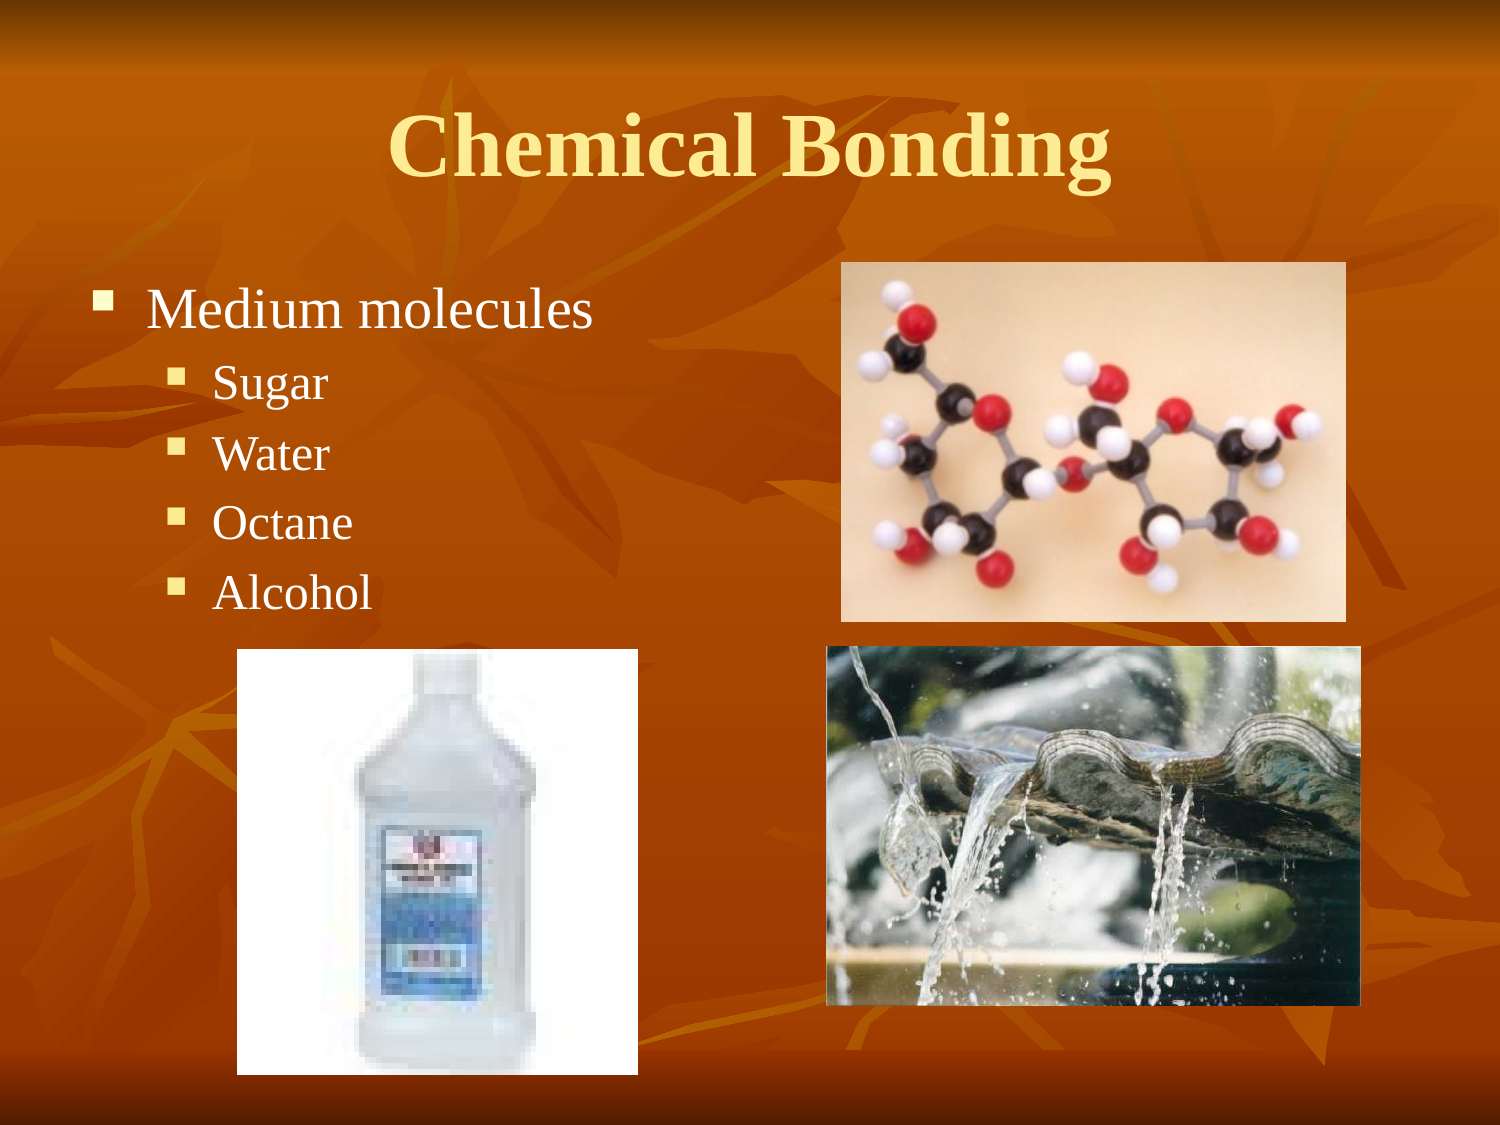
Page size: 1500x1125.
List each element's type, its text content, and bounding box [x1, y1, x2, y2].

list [826, 646, 1361, 1006]
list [841, 262, 1346, 622]
title Chemical Bonding [74, 45, 1426, 234]
list Medium molecules Sugar Water Octane Alcohol [74, 262, 738, 1006]
picture [237, 649, 638, 1076]
